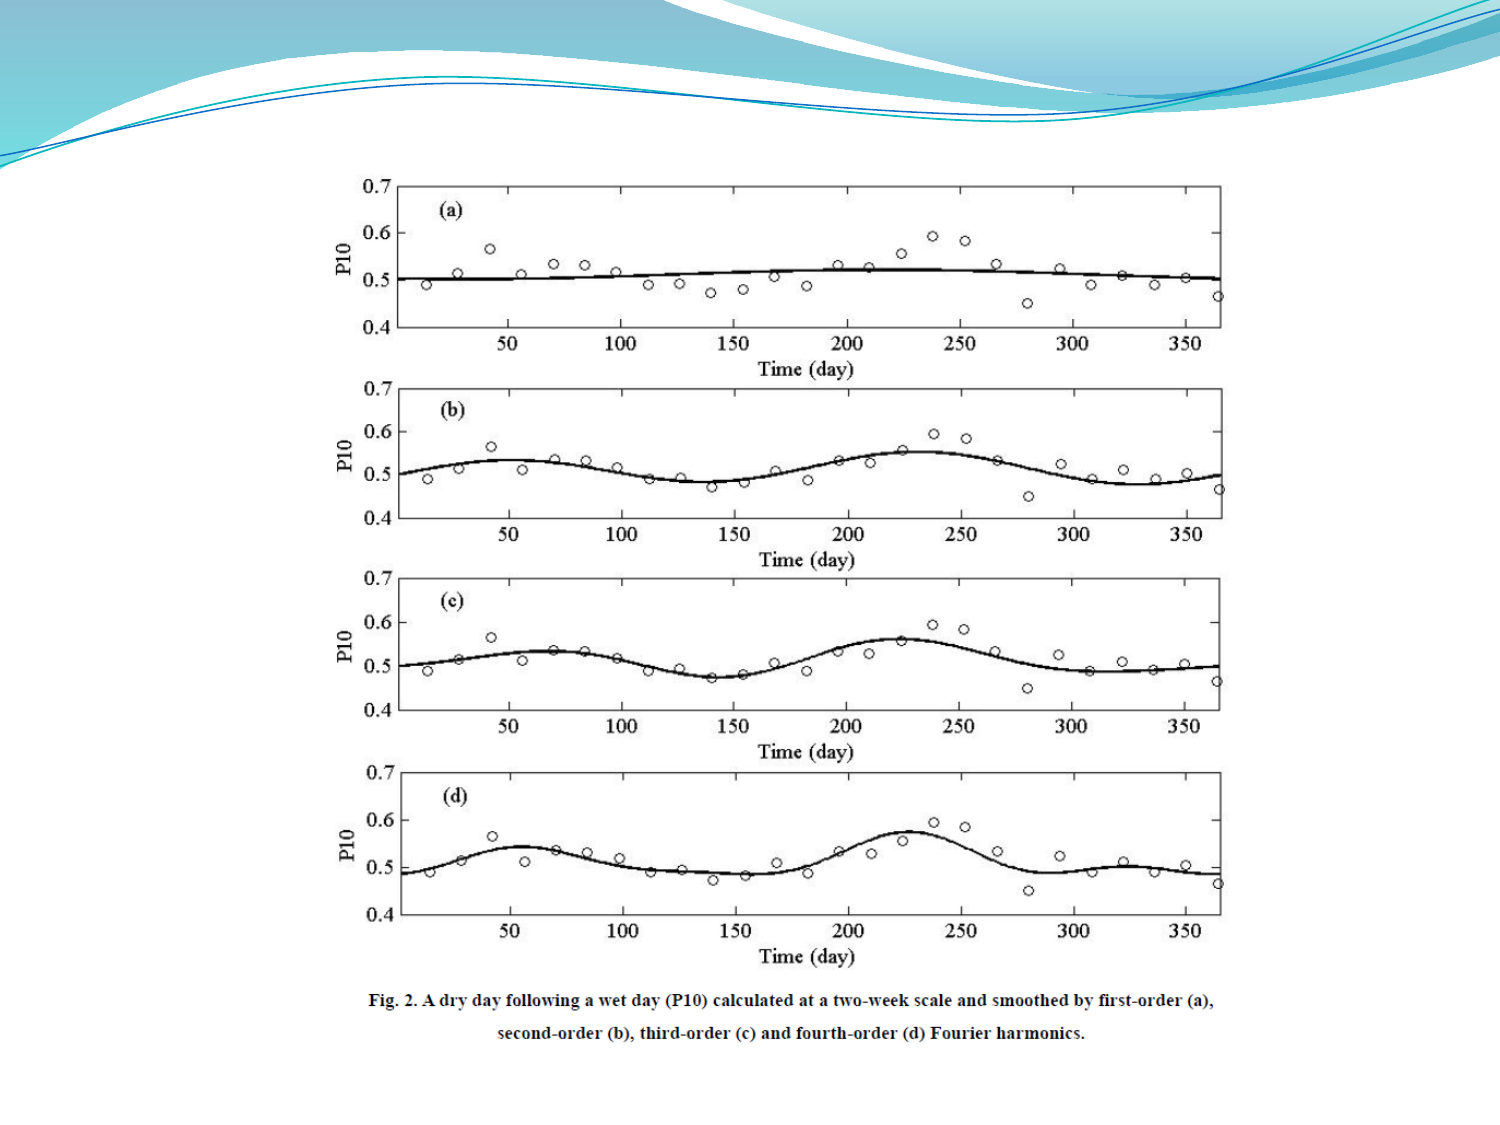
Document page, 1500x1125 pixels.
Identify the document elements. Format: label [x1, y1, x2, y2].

picture [299, 167, 1261, 1063]
